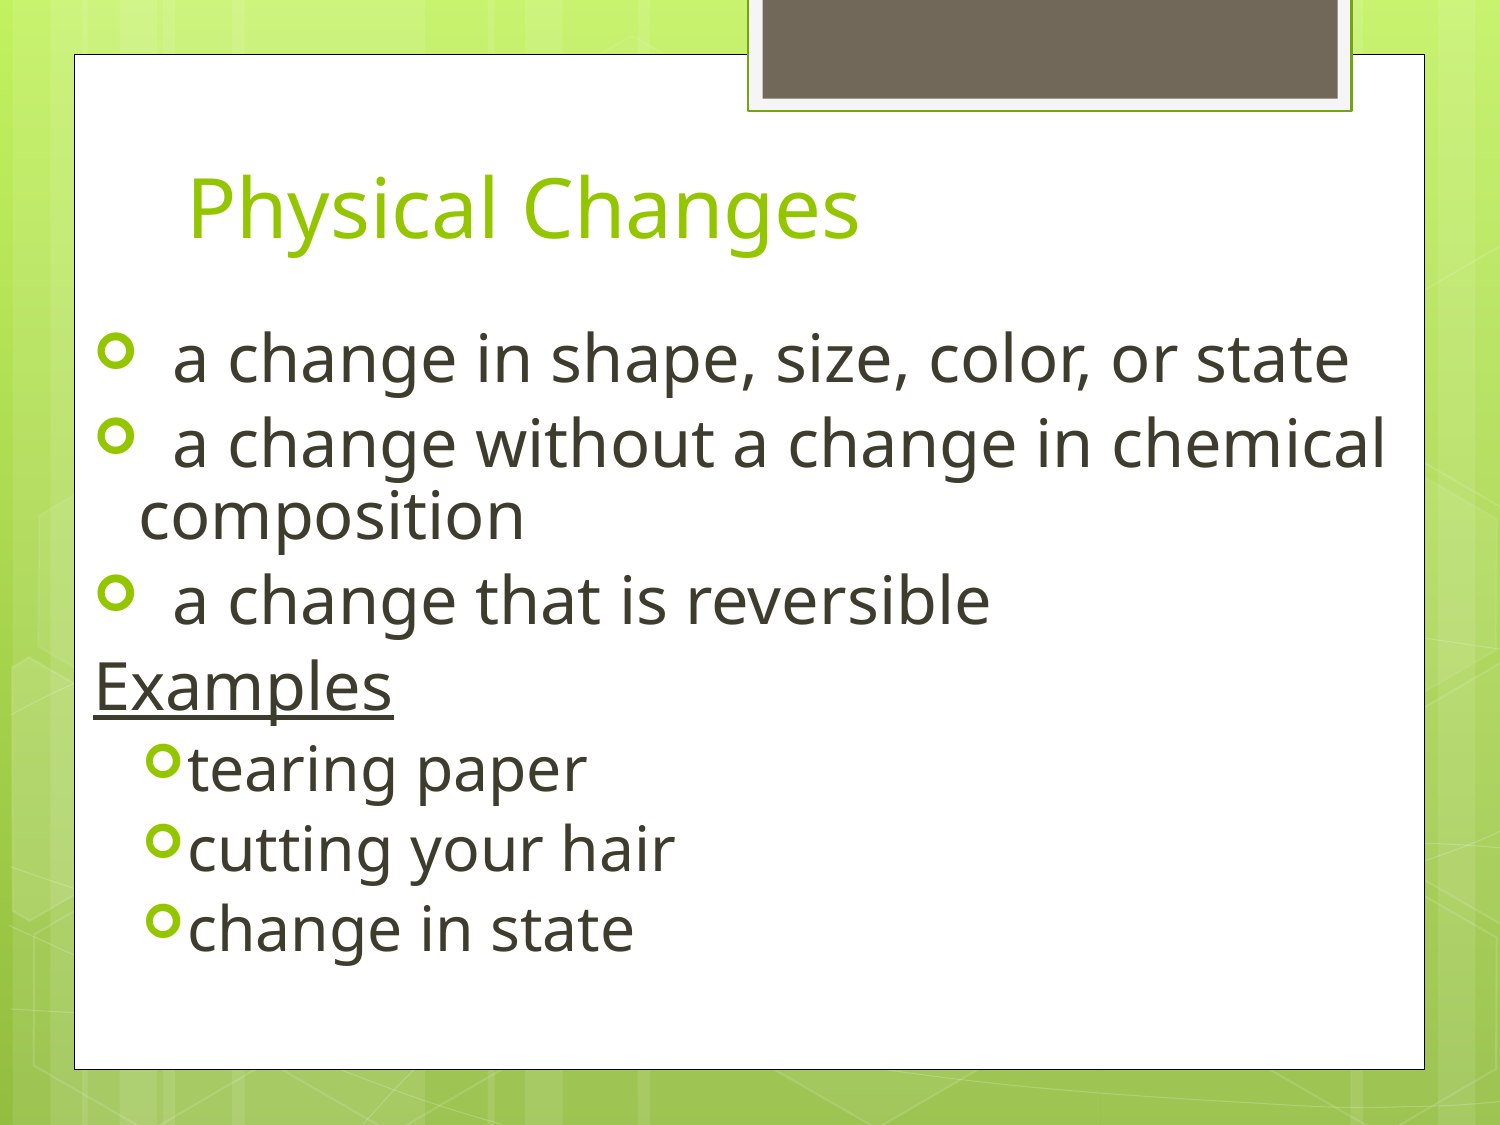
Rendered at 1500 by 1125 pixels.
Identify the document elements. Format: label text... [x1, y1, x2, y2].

title Physical Changes [171, 74, 1324, 263]
list a change in shape, size, color, or state a change without a change in chemical composition a change that is reversible Examples tearing paper cutting your hair change in state [67, 317, 1418, 1071]
